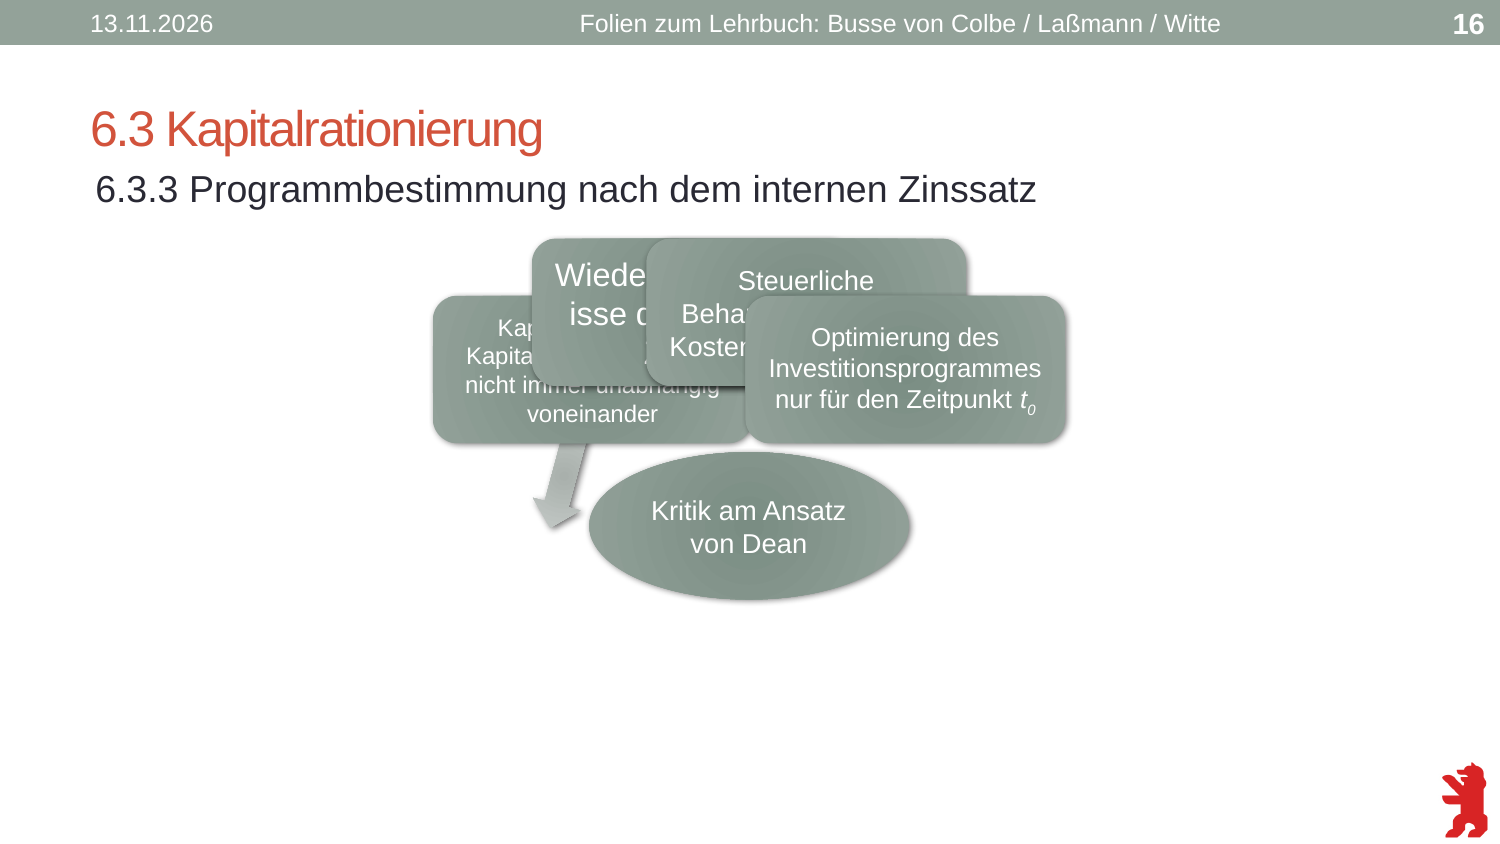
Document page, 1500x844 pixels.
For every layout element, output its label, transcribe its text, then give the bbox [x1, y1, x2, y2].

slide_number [75, 2, 550, 43]
text_box 6.3.3 Programmbestimmung nach dem internen Zinssatz [80, 157, 1053, 217]
slide_number 16 [1325, 2, 1500, 43]
picture [1434, 760, 1500, 844]
title 6.3 Kapitalrationierung [75, 65, 1425, 188]
footer Folien zum Lehrbuch: Busse von Colbe / Laßmann / Witte [562, 2, 1238, 43]
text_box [108, 230, 1390, 821]
